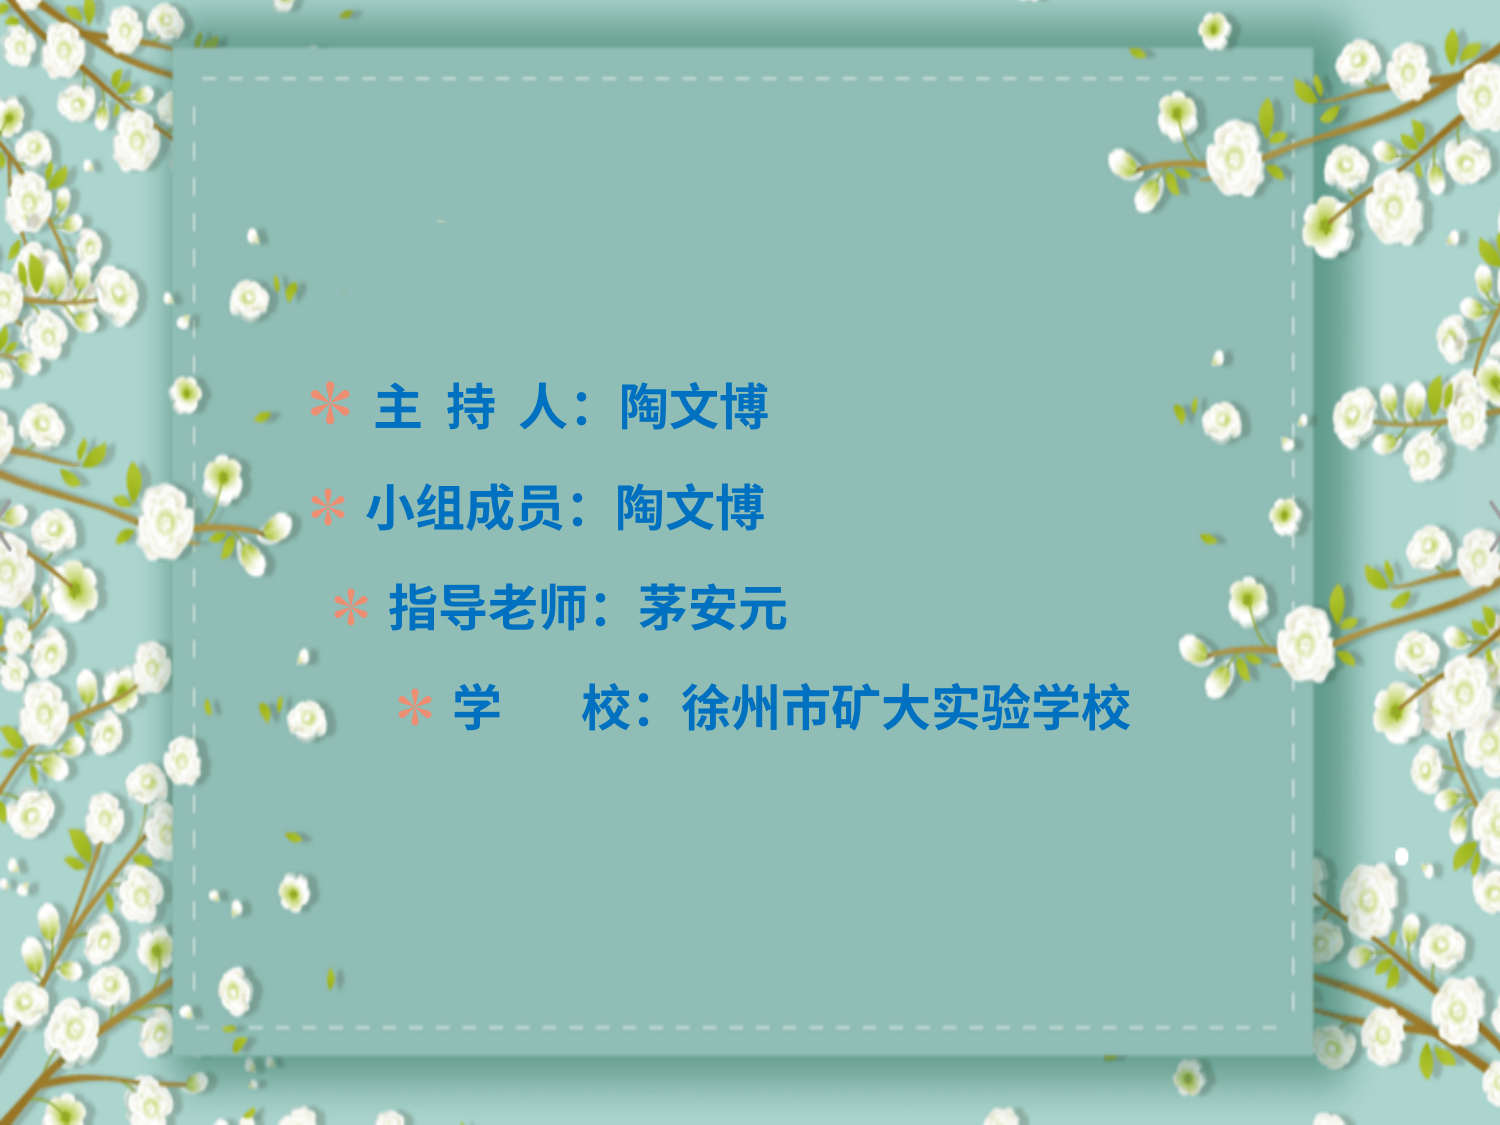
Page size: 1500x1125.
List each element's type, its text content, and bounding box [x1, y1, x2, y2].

list ✽主 持 人：陶文博 ✽小组成员：陶文博 ✽指导老师：茅安元 ✽学 校：徐州市矿大实验学校 [74, 160, 1426, 1006]
picture [0, 0, 1500, 1125]
